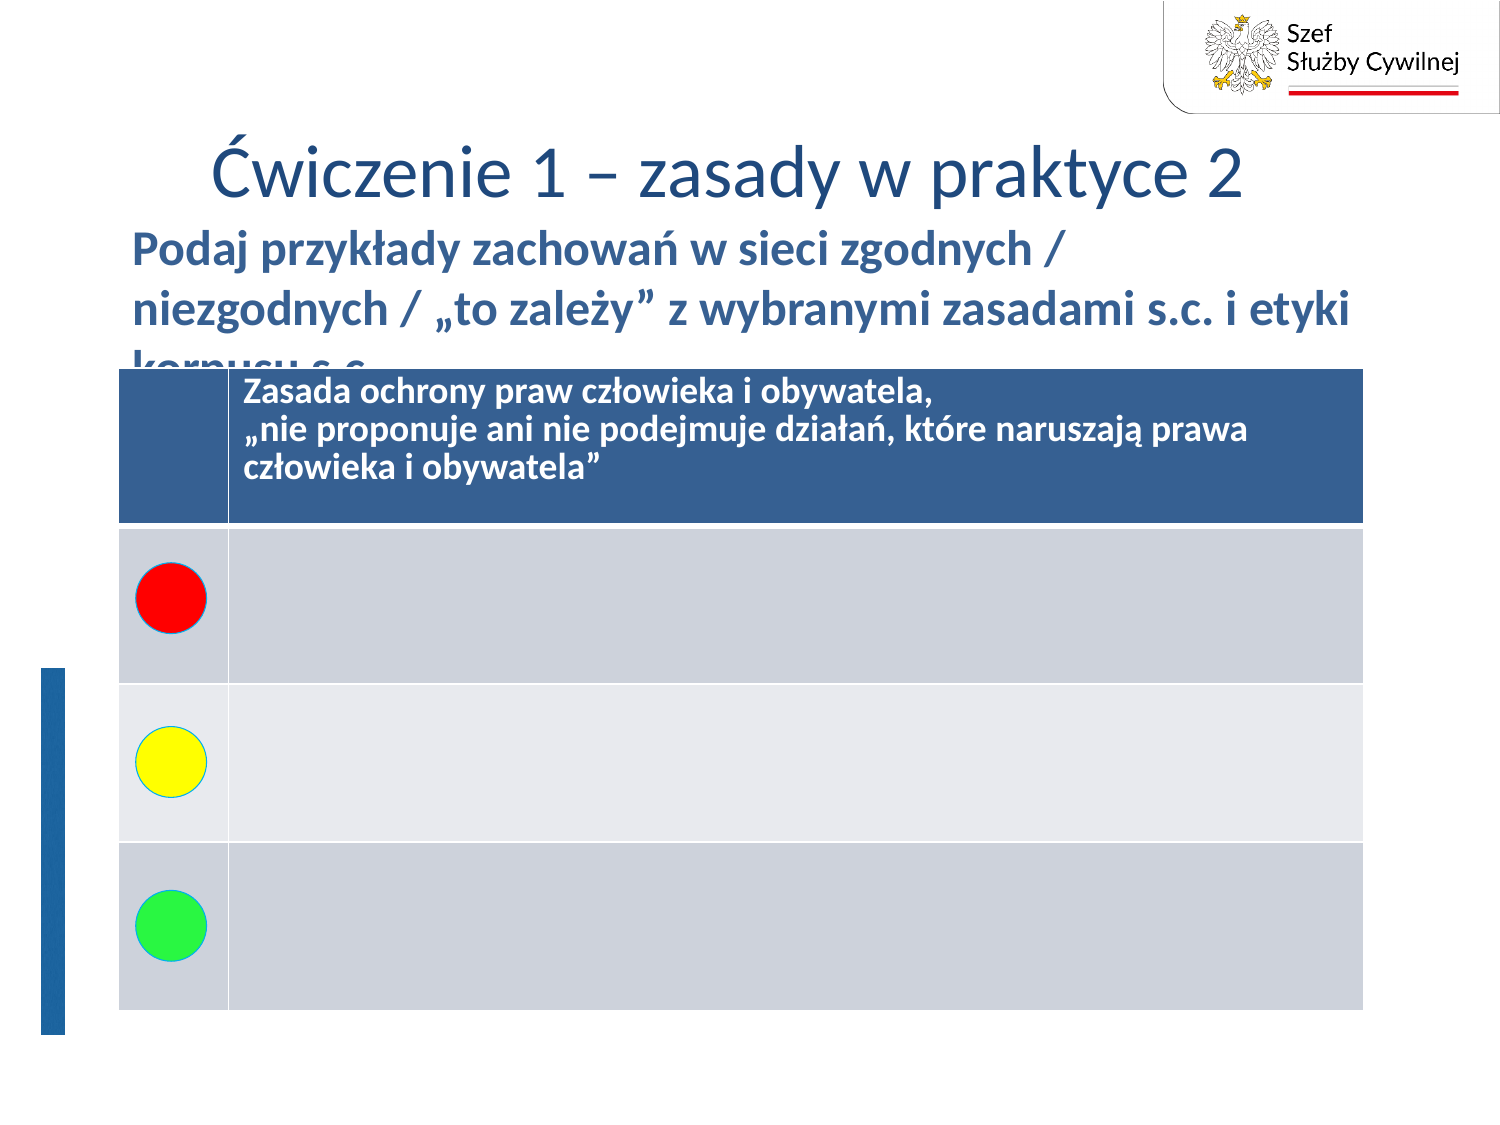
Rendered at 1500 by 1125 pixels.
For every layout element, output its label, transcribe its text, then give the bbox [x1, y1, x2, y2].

picture [1163, 0, 1500, 114]
table_header Zasada ochrony praw człowieka i obywatela, „nie proponuje ani nie podejmuje działań, które naruszają prawa człowieka i obywatela” [229, 369, 1363, 523]
table_cell [229, 843, 1363, 1010]
table_header [119, 369, 228, 523]
text_box Podaj przykłady zachowań w sieci zgodnych / niezgodnych / „to zależy” z wybranymi zasadami s.c. i etyki korpusu s.c. [117, 208, 1382, 403]
text_box [133, 560, 209, 636]
picture [41, 668, 65, 1035]
table_cell [229, 529, 1363, 683]
table_cell [229, 685, 1363, 841]
table_cell [119, 529, 228, 683]
text_box [133, 888, 209, 964]
text_box [133, 724, 209, 800]
title Ćwiczenie 1 – zasady w praktyce 2 [78, 114, 1378, 240]
table_cell [119, 685, 228, 841]
table_cell [119, 843, 228, 1010]
